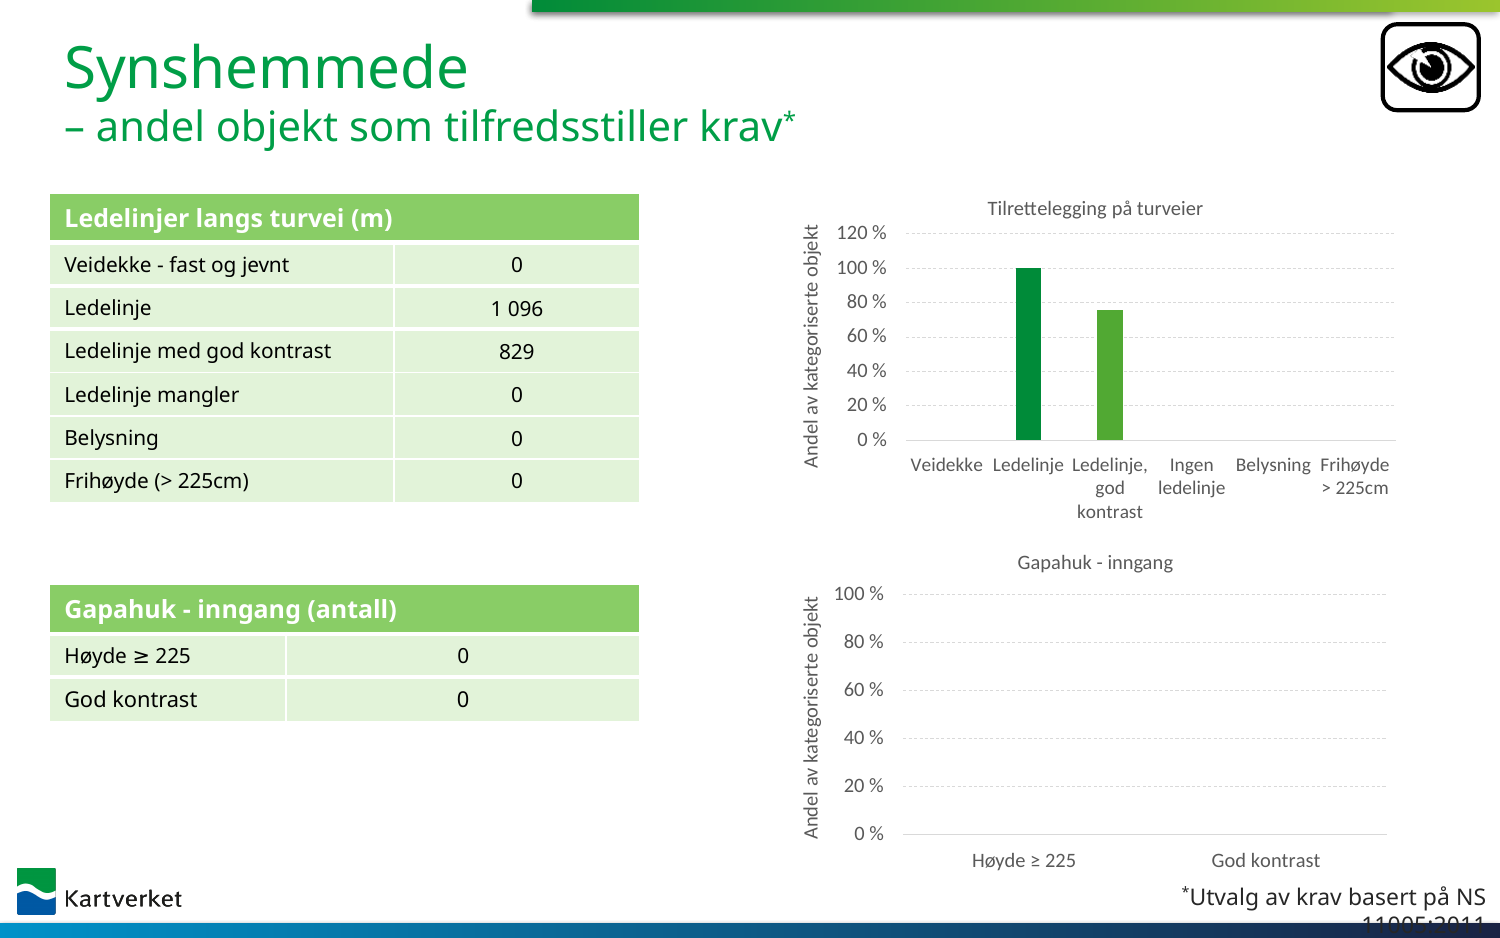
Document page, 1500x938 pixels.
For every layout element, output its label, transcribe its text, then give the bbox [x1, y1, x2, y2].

table_cell 0 [287, 679, 639, 721]
table_cell 0 [395, 373, 639, 415]
table_cell Ledelinje med god kontrast [50, 331, 393, 372]
picture [791, 541, 1400, 880]
text_box *Utvalg av krav basert på NS 11005:2011 [1068, 873, 1500, 938]
table_cell 0 [395, 417, 639, 458]
text_box Synshemmede – andel objekt som tilfredsstiller krav* [49, 24, 1431, 158]
table_cell 829 [395, 331, 639, 372]
picture [791, 187, 1400, 526]
table_cell 1 096 [395, 288, 639, 327]
table_cell 0 [287, 636, 639, 675]
table_header Gapahuk - inngang (antall) [50, 585, 639, 632]
table_cell Ledelinje [50, 288, 393, 327]
table_cell Ledelinje mangler [50, 373, 393, 415]
table_cell Veidekke - fast og jevnt [50, 245, 393, 284]
table_cell Høyde ≥ 225 [50, 636, 285, 675]
table_cell 0 [395, 460, 639, 502]
table_header Ledelinjer langs turvei (m) [50, 194, 639, 240]
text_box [1382, 24, 1480, 111]
table_cell 0 [395, 245, 639, 284]
table_cell Frihøyde (> 225cm) [50, 460, 393, 502]
table_cell Belysning [50, 417, 393, 458]
table_cell God kontrast [50, 679, 285, 721]
